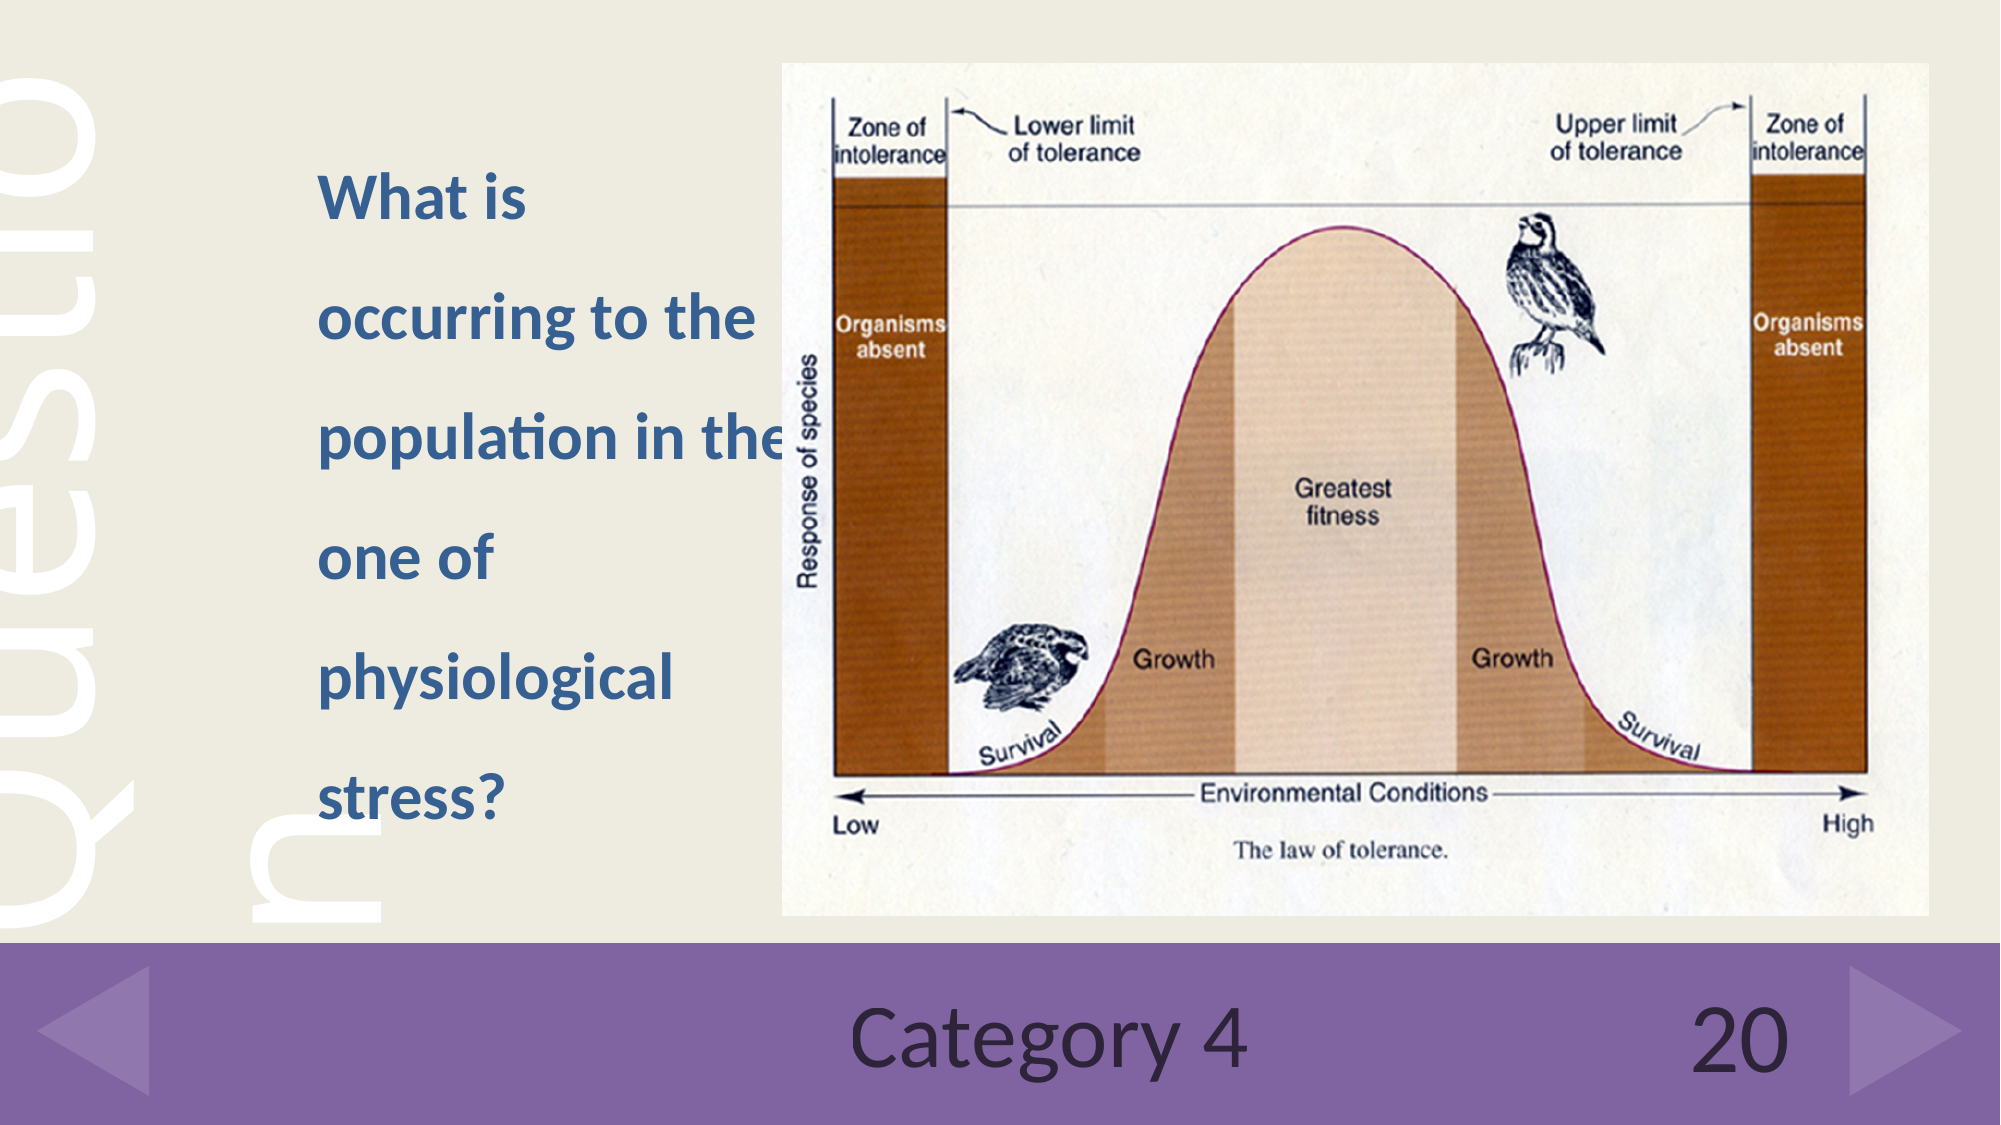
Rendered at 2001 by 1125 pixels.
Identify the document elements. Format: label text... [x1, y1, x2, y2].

picture [782, 63, 1930, 916]
title Category 4 [150, 937, 1950, 1125]
list What is occurring to the population in the one of physiological stress? [302, 149, 777, 916]
